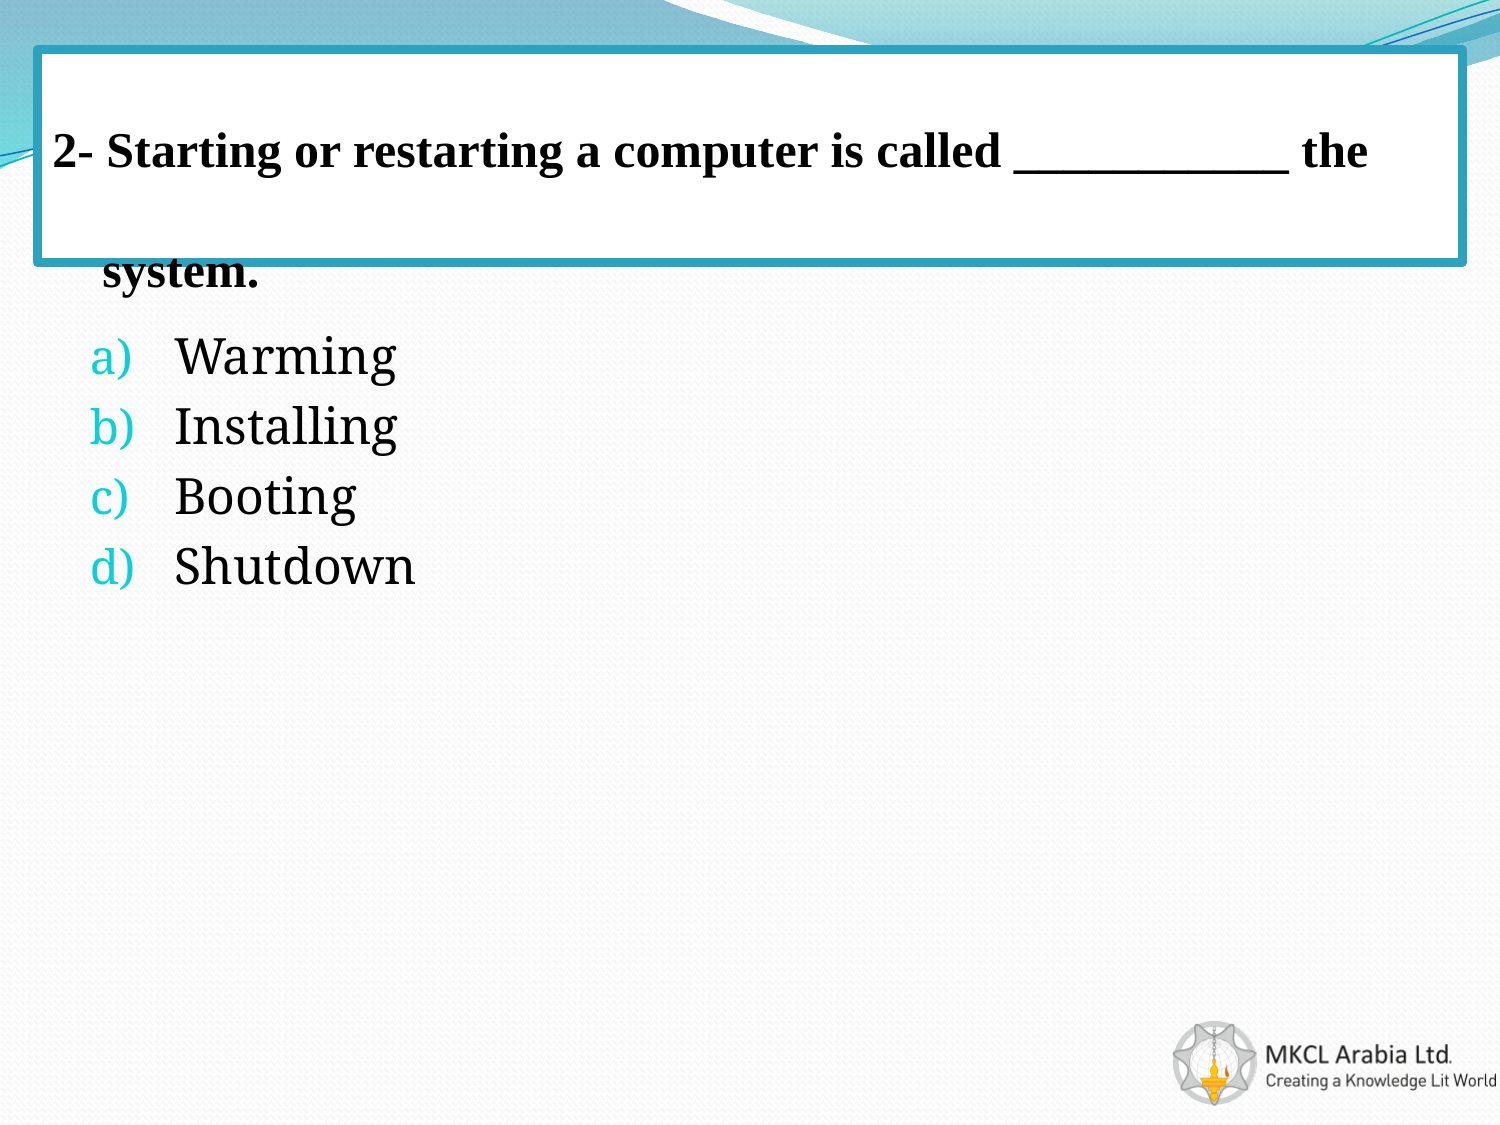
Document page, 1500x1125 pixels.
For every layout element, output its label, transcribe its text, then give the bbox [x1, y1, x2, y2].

title 2- Starting or restarting a computer is called ___________ the system. [37, 50, 1388, 238]
picture [1172, 1021, 1496, 1106]
list Warming Installing Booting Shutdown [75, 317, 1425, 1038]
